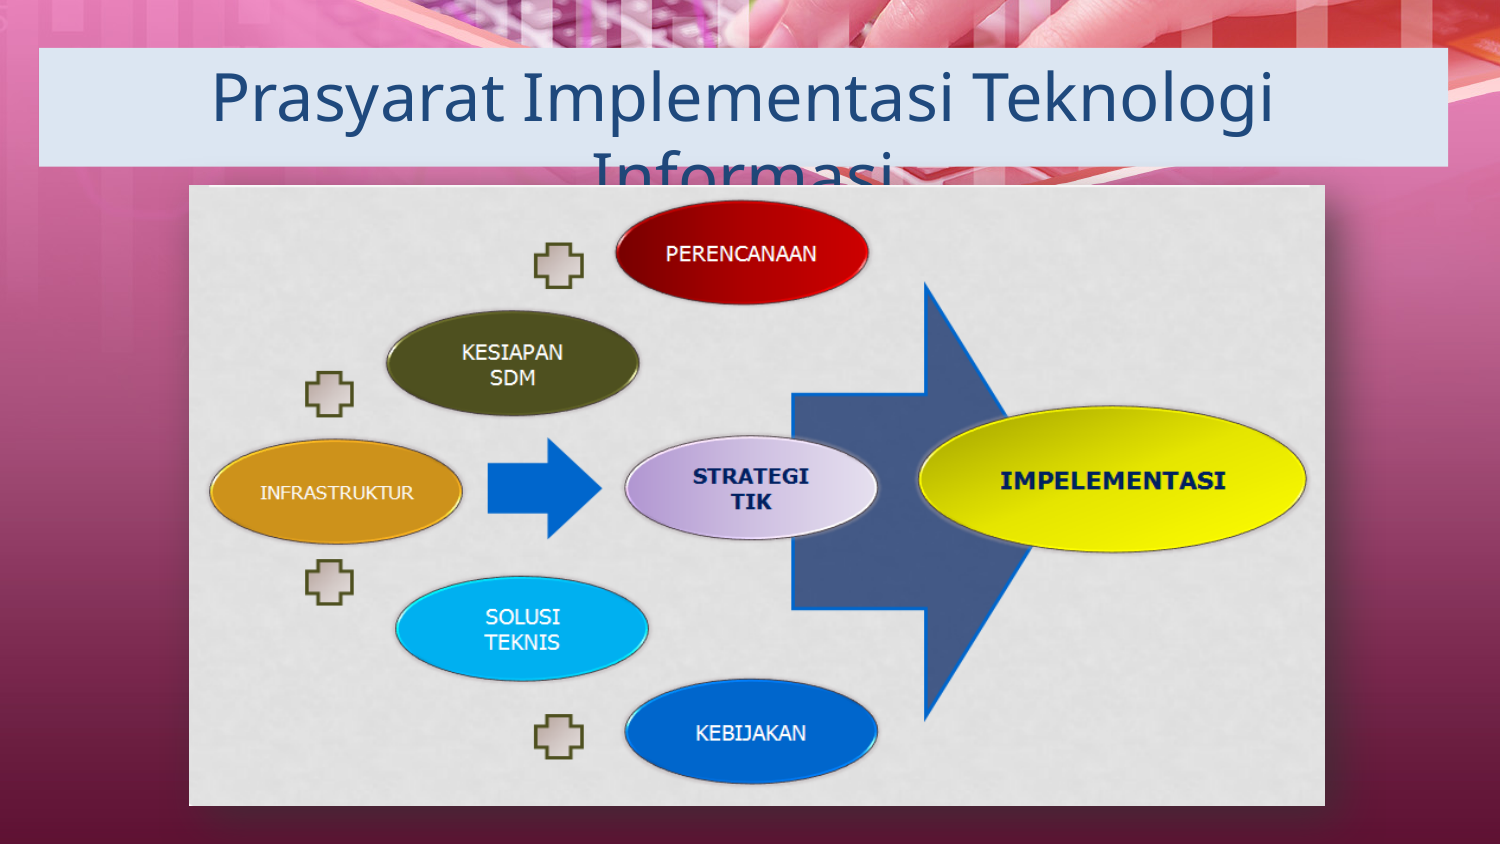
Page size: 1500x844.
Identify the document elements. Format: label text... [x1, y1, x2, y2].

text_box Prasyarat Implementasi Teknologi Informasi [39, 47, 1449, 167]
picture [0, 0, 1500, 844]
